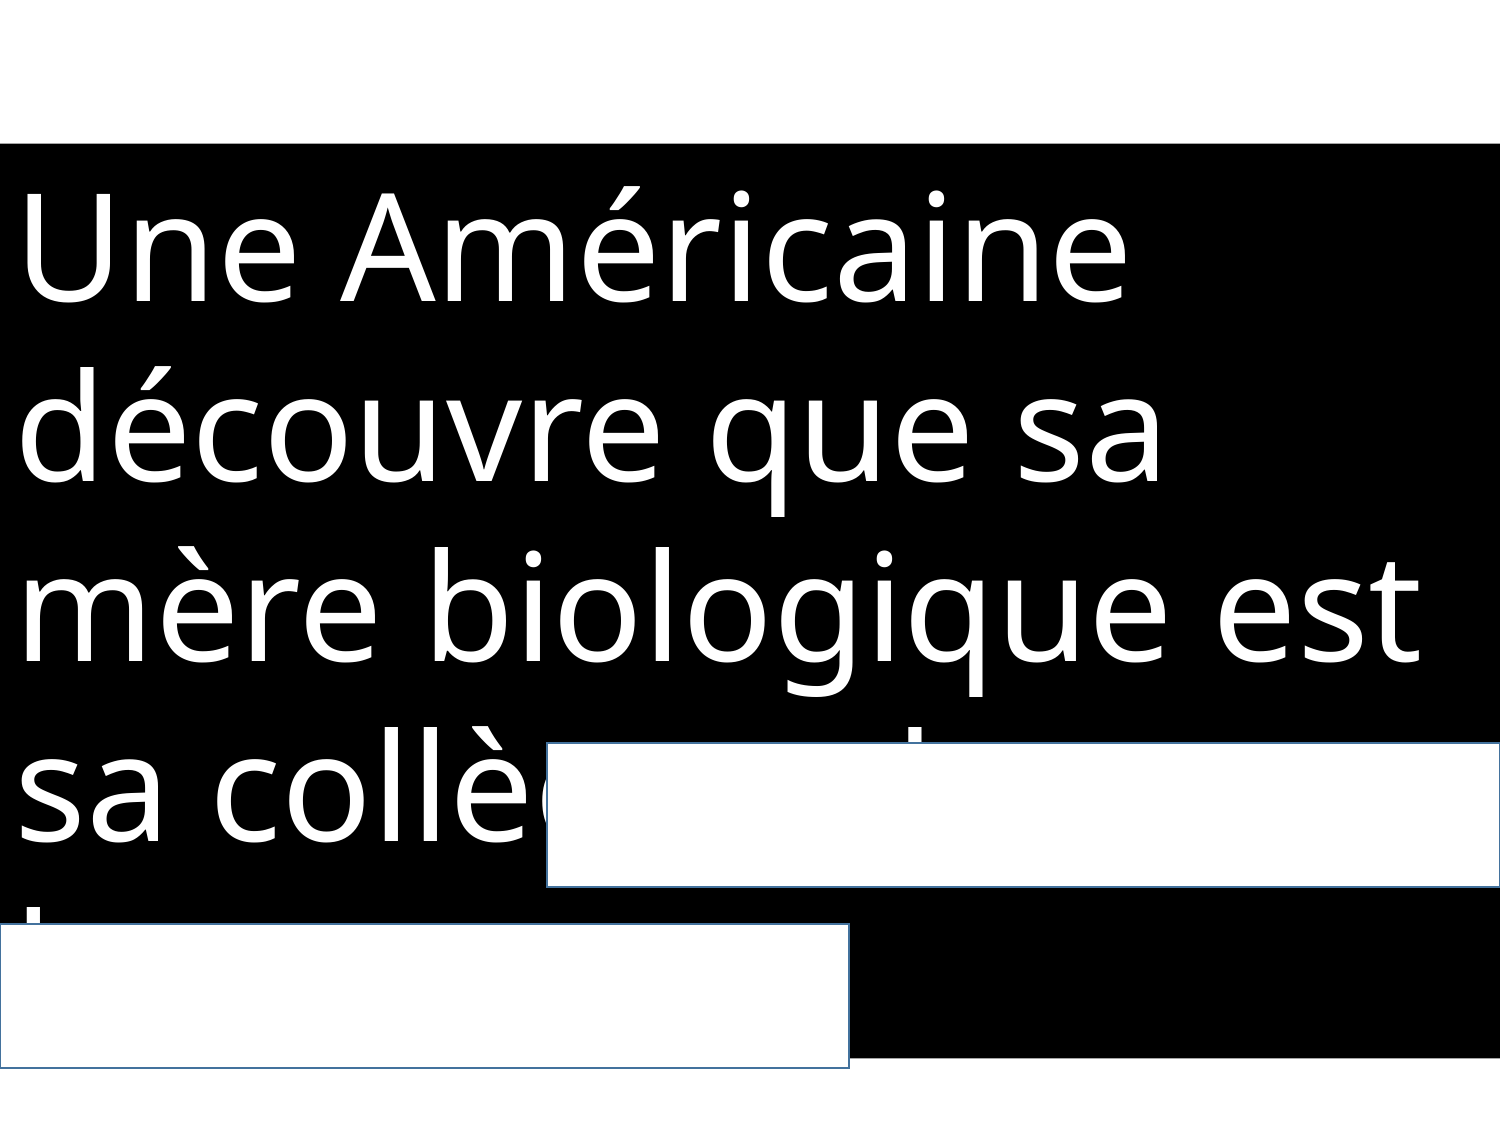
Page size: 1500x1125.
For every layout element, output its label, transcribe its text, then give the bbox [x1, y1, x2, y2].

text_box [546, 742, 1500, 888]
text_box [0, 923, 850, 1069]
text_box Une Américaine découvre que sa mère biologique est sa collègue de bureau [0, 143, 1500, 1059]
